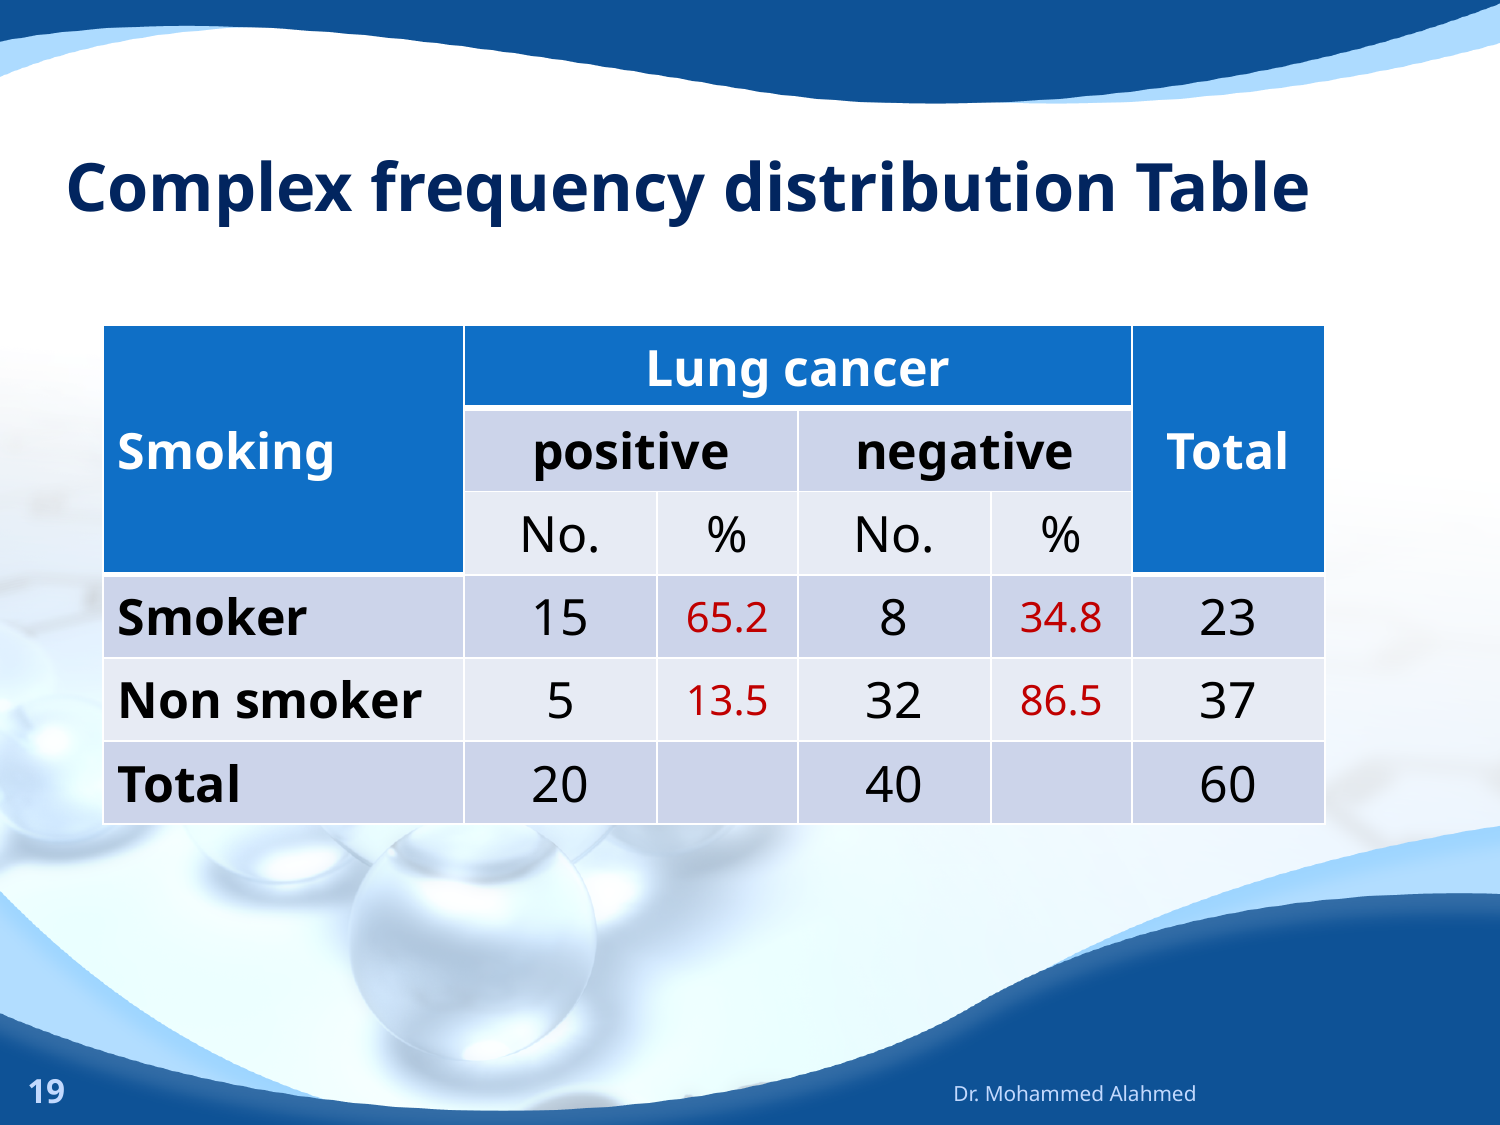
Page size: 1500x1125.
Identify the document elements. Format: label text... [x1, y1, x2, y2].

table_cell 32 [799, 659, 990, 740]
table_cell 34.8 [992, 576, 1131, 657]
table_header Smoking [104, 326, 463, 572]
table_cell % [992, 492, 1131, 574]
title Complex frequency distribution Table [50, 132, 1400, 238]
table_cell 86.5 [992, 659, 1131, 740]
footer Dr. Mohammed Alahmed [837, 1073, 1313, 1125]
table_cell No. [465, 492, 656, 574]
table_cell positive [465, 411, 797, 491]
table_cell No. [799, 492, 990, 574]
table_header Lung cancer [465, 326, 1131, 405]
table_cell 8 [799, 576, 990, 657]
table_cell 65.2 [658, 576, 797, 657]
table_cell 23 [1133, 577, 1324, 657]
table_cell 40 [799, 742, 990, 823]
table_cell Non smoker [104, 659, 463, 740]
slide_number 19 [12, 1062, 363, 1123]
table_cell Total [104, 742, 463, 823]
table_cell 60 [1133, 742, 1324, 823]
table_cell 37 [1133, 659, 1324, 740]
table_cell 15 [465, 576, 656, 657]
table_cell [658, 742, 797, 823]
table_cell negative [799, 411, 1131, 491]
table_cell % [658, 492, 797, 574]
table_header Total [1133, 326, 1324, 572]
table_cell 5 [465, 659, 656, 740]
table_cell [992, 742, 1131, 823]
table_cell 20 [465, 742, 656, 823]
table_cell Smoker [104, 577, 463, 657]
table_cell 13.5 [658, 659, 797, 740]
picture [0, 0, 1500, 1125]
